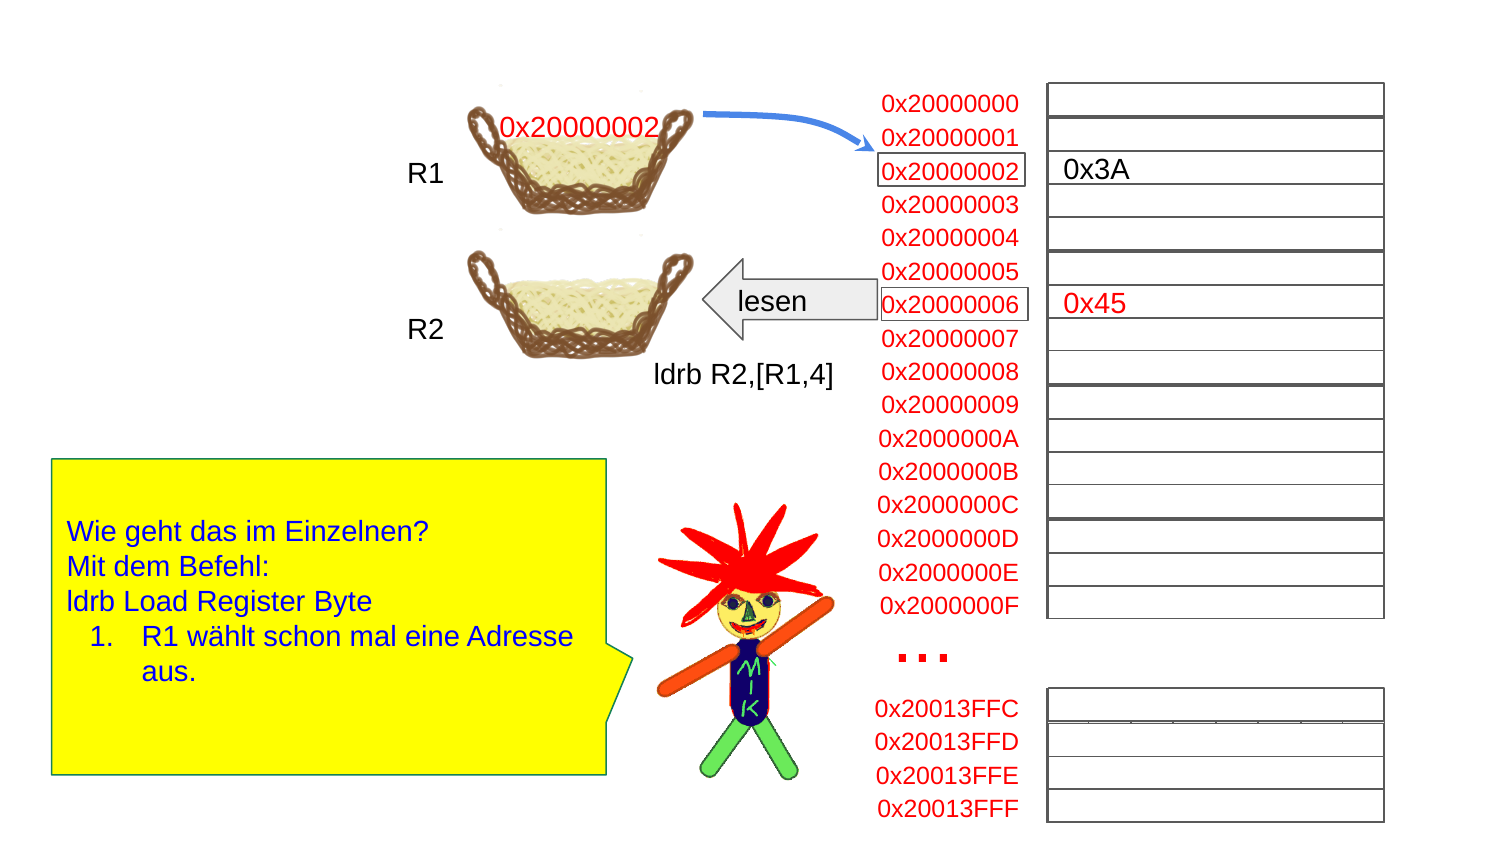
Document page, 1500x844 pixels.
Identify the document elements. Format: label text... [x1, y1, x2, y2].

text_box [1048, 687, 1385, 823]
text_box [854, 339, 1043, 496]
text_box ... [877, 638, 1139, 675]
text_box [1048, 484, 1385, 619]
text_box R1 [392, 139, 437, 192]
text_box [1048, 82, 1385, 216]
text_box Wie geht das im Einzelnen? Mit dem Befehl: ldrb Load Register Byte R1 wählt schon mal eine Adresse aus. [51, 458, 633, 775]
text_box ldrb R2,[R1,4] [722, 340, 849, 392]
picture [638, 495, 846, 787]
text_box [854, 503, 1385, 630]
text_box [1048, 216, 1385, 350]
text_box R2 [392, 295, 437, 348]
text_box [854, 677, 1385, 834]
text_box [1048, 350, 1385, 484]
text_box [854, 72, 1385, 339]
text_box lesen [722, 258, 849, 340]
picture [442, 72, 719, 427]
text_box [722, 114, 849, 146]
